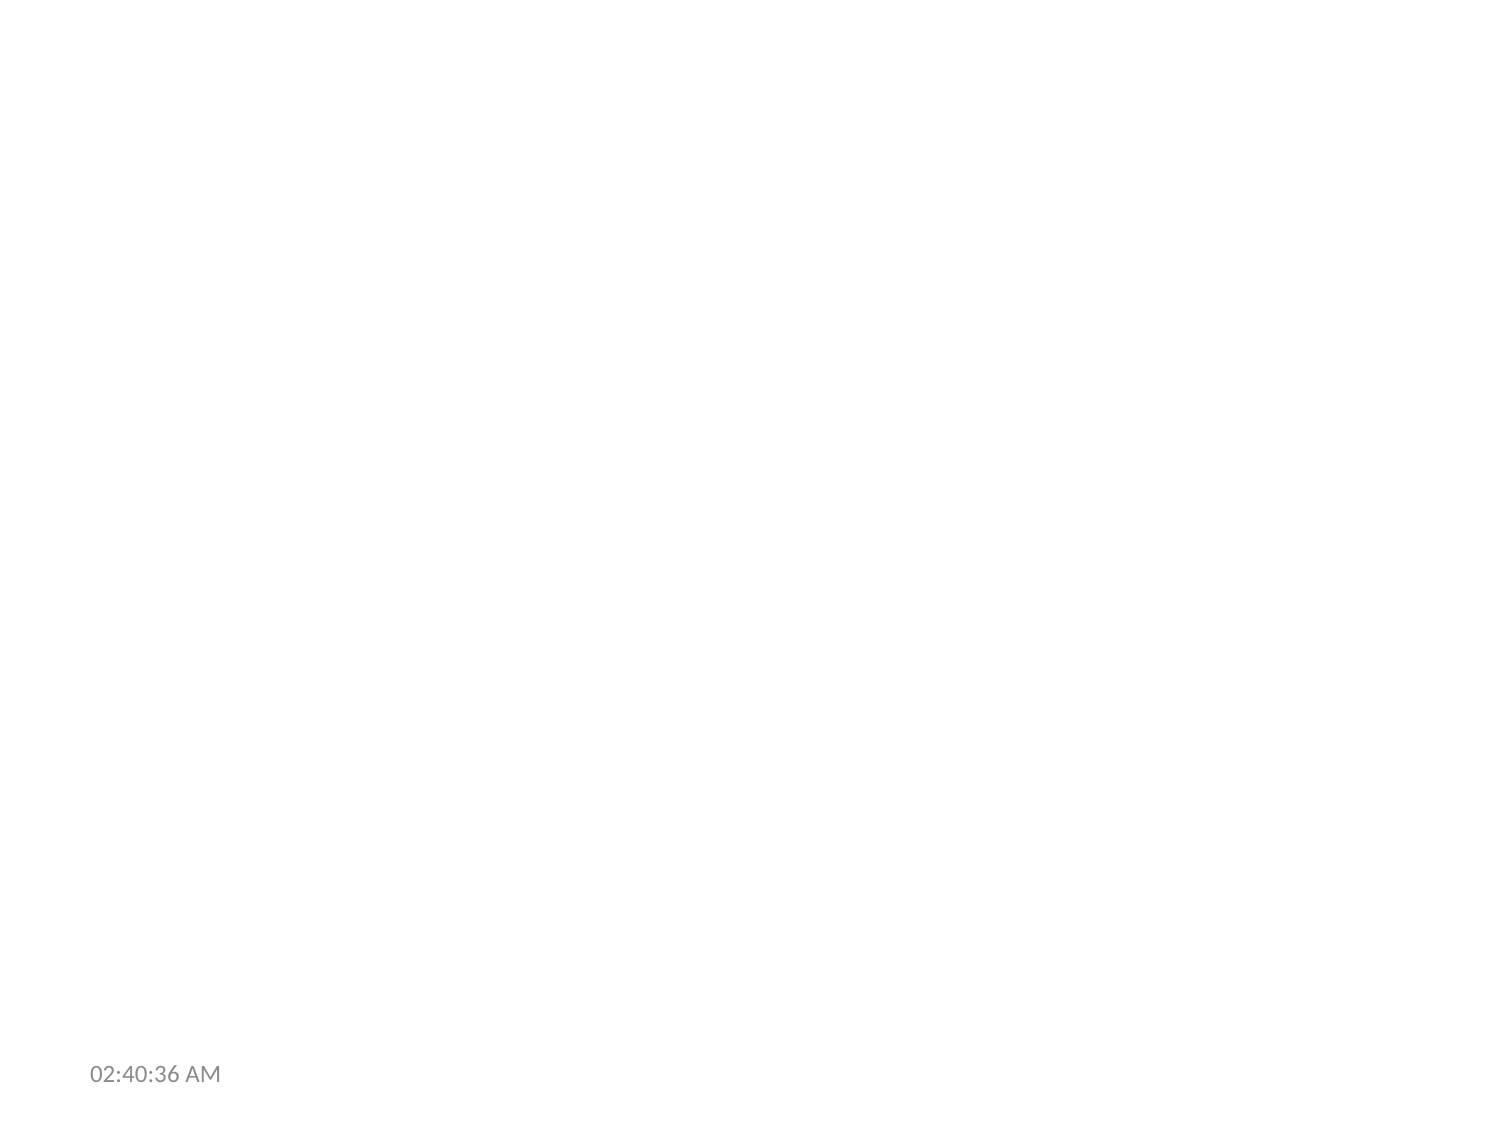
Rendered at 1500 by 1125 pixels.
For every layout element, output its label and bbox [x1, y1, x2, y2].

slide_number [75, 1042, 425, 1103]
